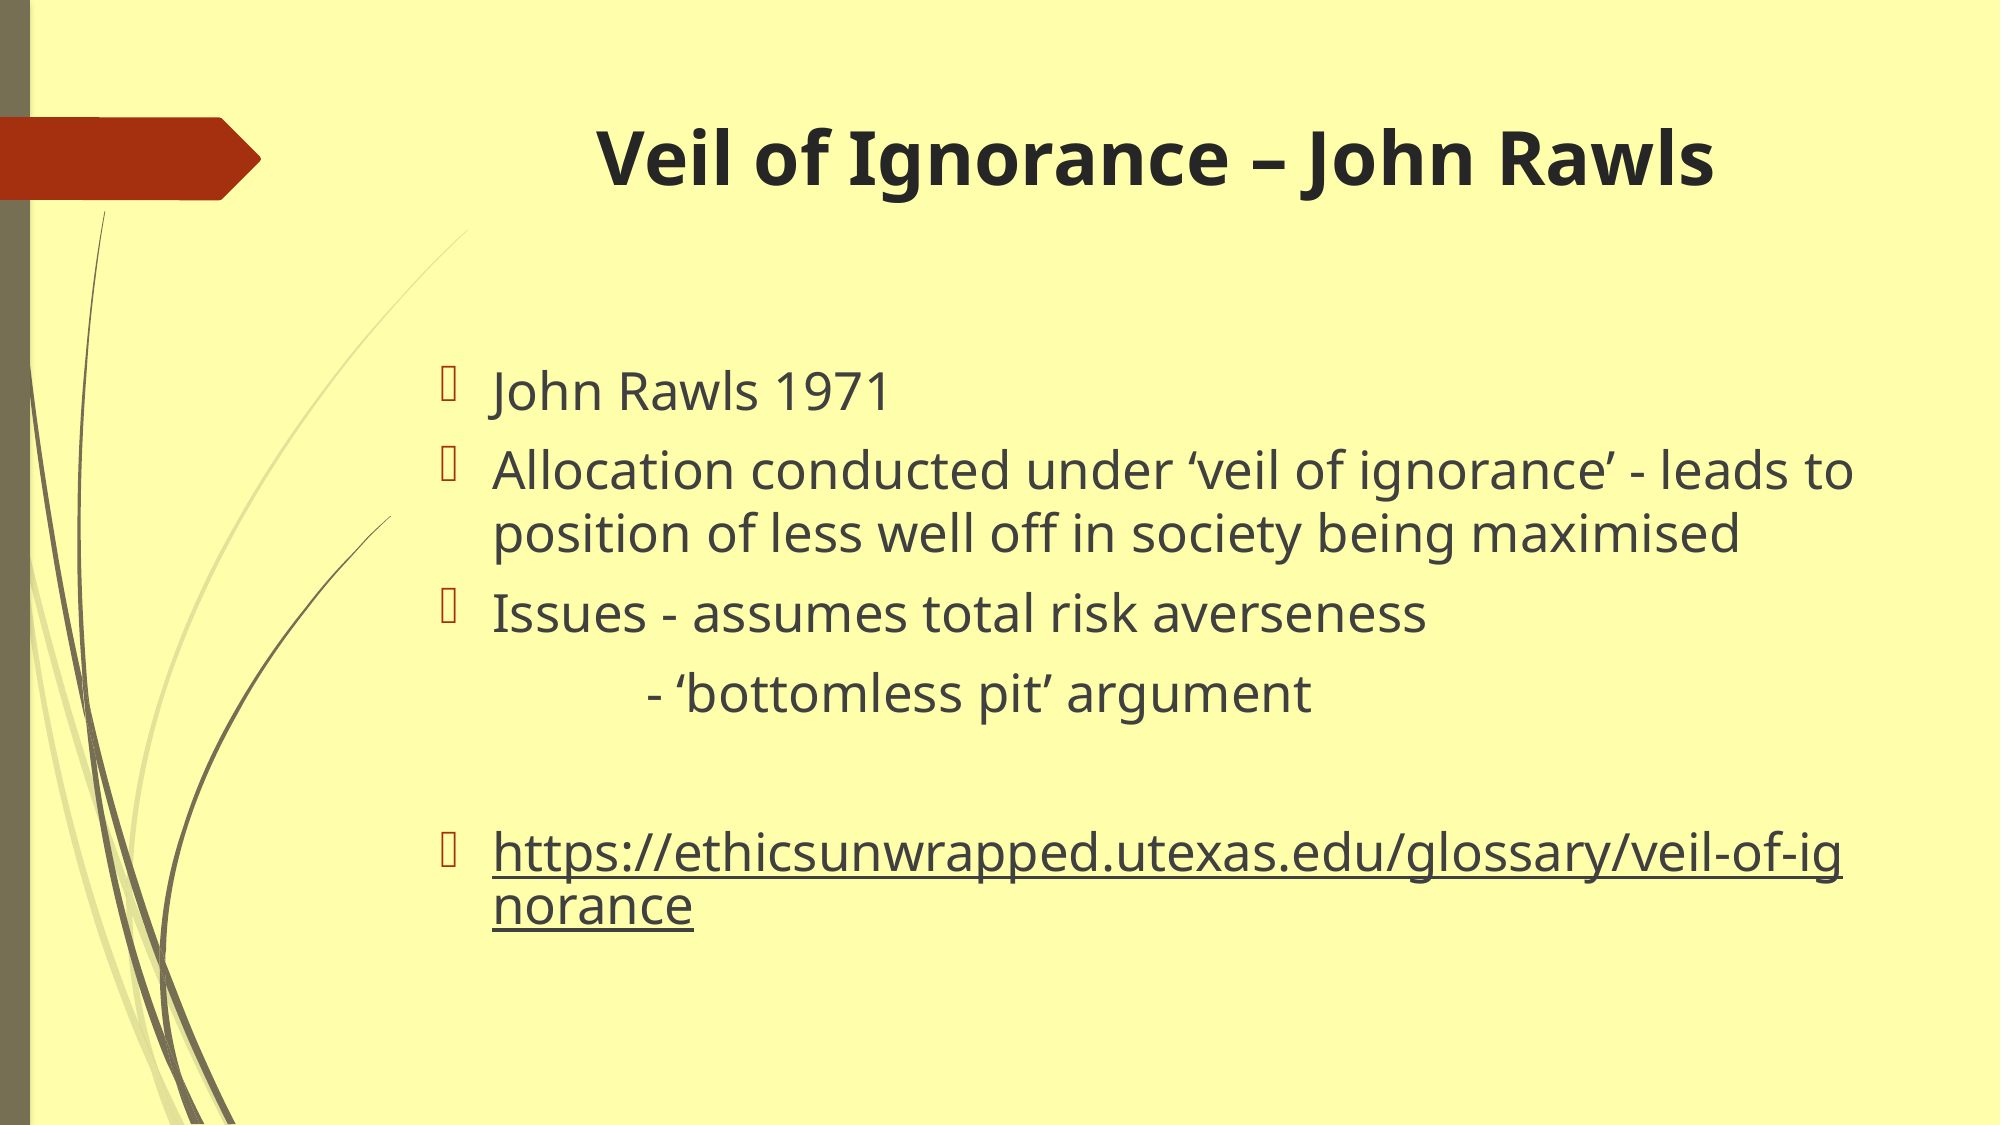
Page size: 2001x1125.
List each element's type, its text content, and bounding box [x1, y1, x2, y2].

list John Rawls 1971 Allocation conducted under ‘veil of ignorance’ - leads to position of less well off in society being maximised Issues - assumes total risk averseness - ‘bottomless pit’ argument https://ethicsunwrapped.utexas.edu/glossary/veil-of-ignorance [424, 350, 1888, 970]
title Veil of Ignorance – John Rawls [425, 102, 1888, 313]
